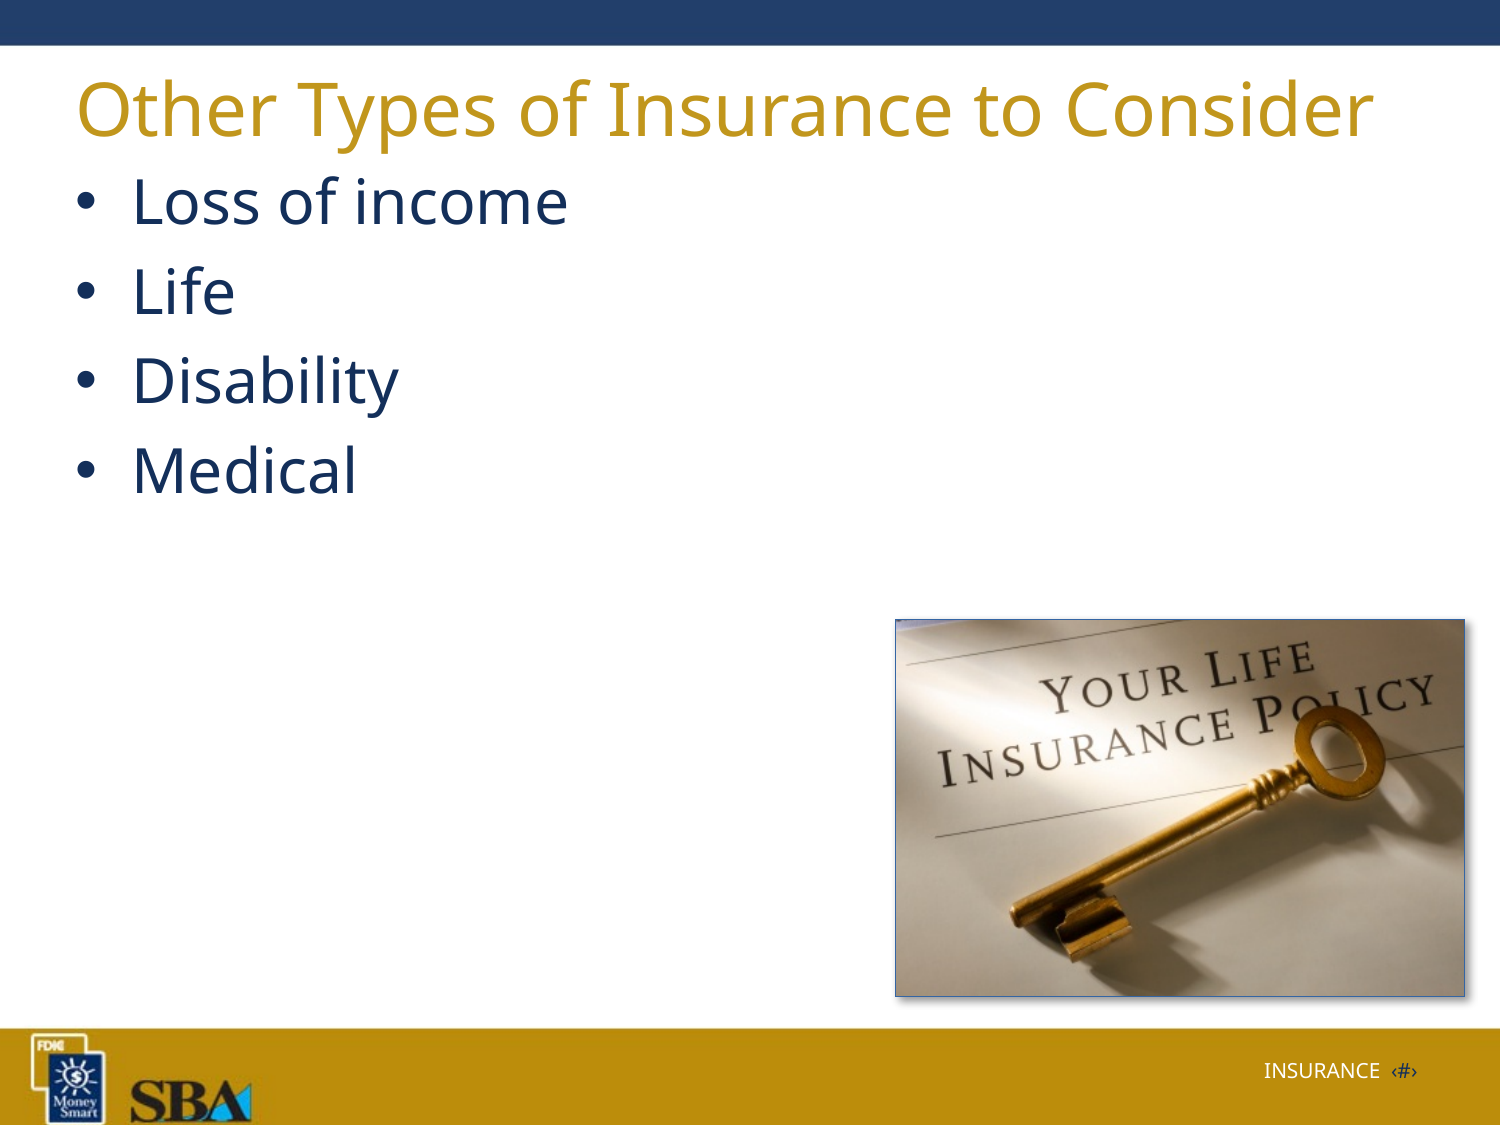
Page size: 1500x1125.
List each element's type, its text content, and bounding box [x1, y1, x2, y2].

title Other Types of Insurance to Consider [74, 61, 1500, 163]
list Loss of income Life Disability Medical [74, 161, 1426, 838]
picture [0, 0, 1500, 1125]
